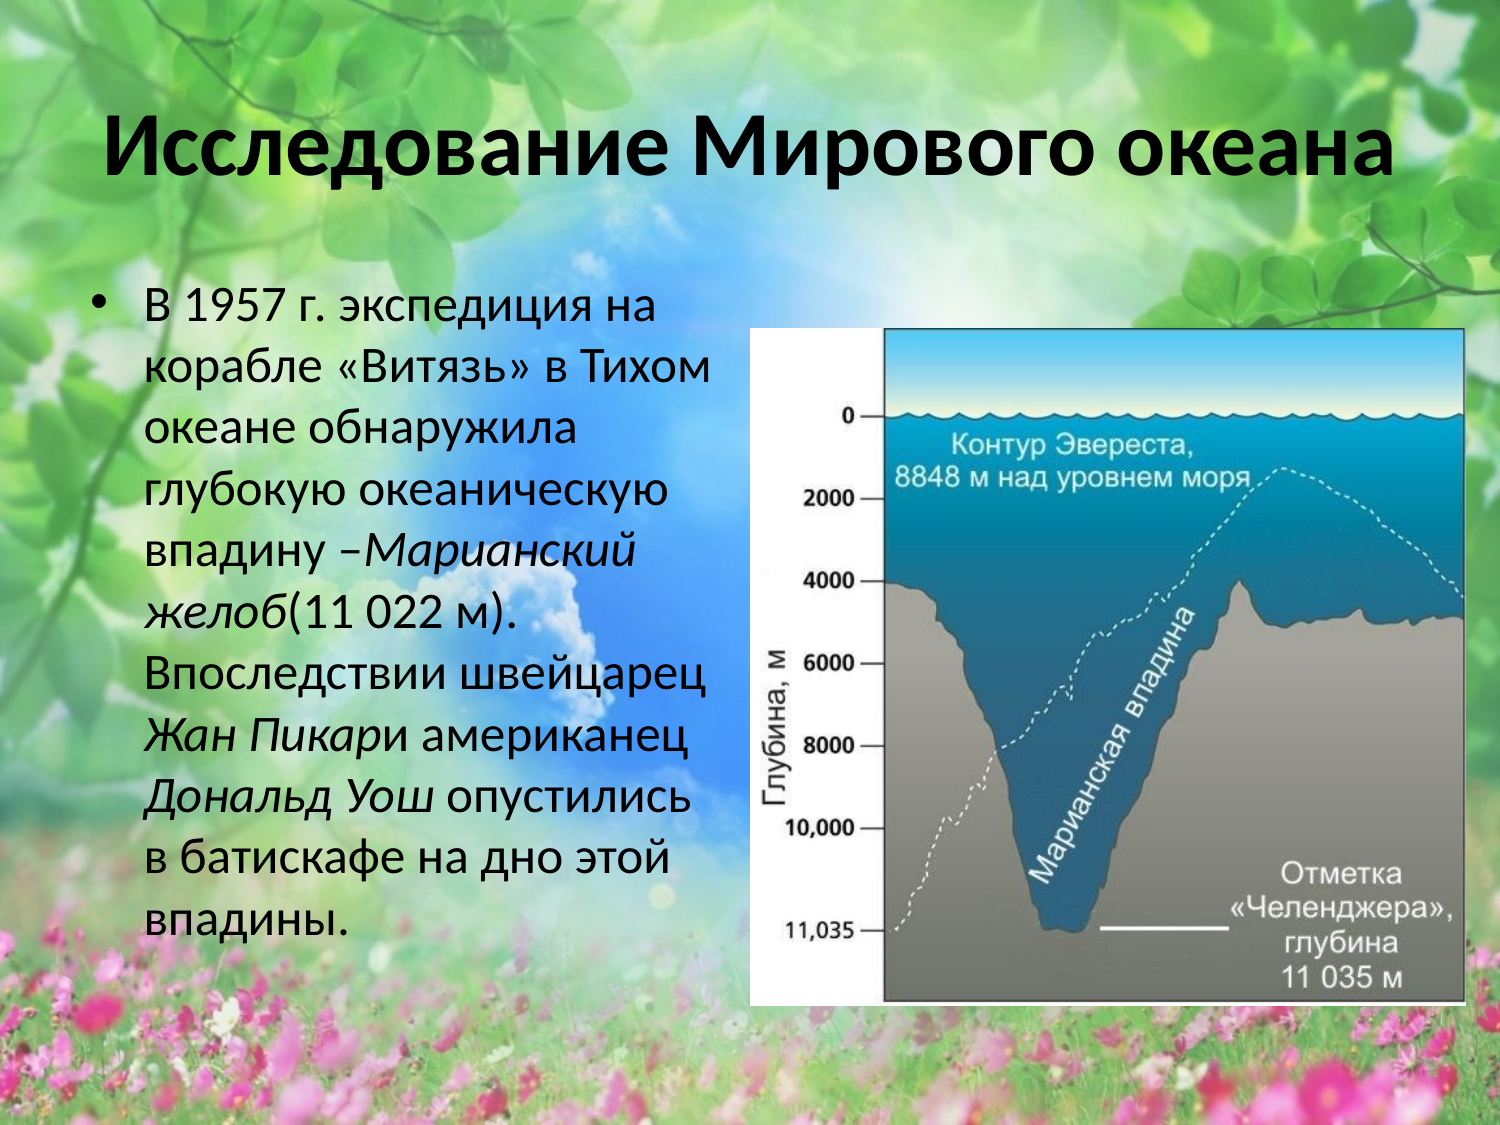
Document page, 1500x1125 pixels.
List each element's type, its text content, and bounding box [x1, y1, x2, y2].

list В 1957 г. экспедиция на корабле «Витязь» в Тихом океане обнаружила глубокую океаническую впадину –Марианский желоб(11 022 м). Впоследствии швейцарец Жан Пикари американец Дональд Уош опустились в батискафе на дно этой впадины. [75, 262, 738, 1005]
title Исследование Мирового океана [75, 45, 1425, 233]
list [749, 327, 1466, 1007]
